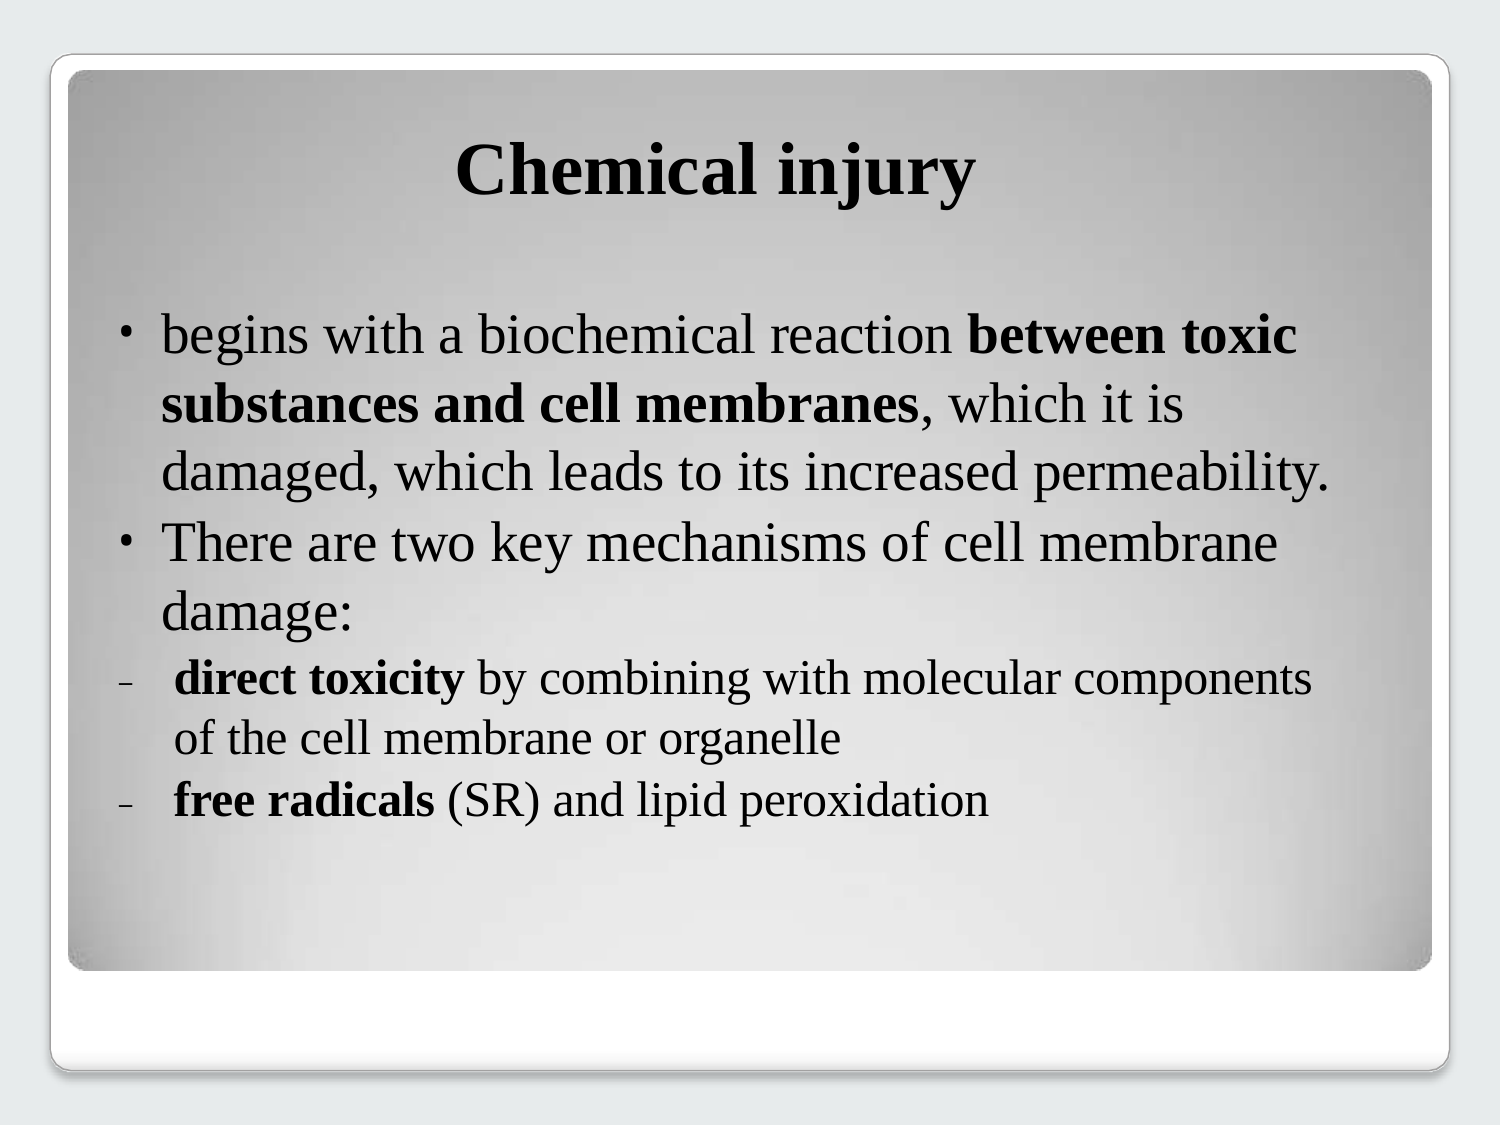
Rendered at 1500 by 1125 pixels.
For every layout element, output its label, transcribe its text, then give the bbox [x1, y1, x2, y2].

text_box begins with a biochemical reaction between toxic substances and cell membranes, which it is damaged, which leads to its increased permeability. There are two key mechanisms of cell membrane damage: direct toxicity by combining with molecular components of the cell membrane or organelle free radicals (SR) and lipid peroxidation [115, 293, 1346, 827]
title Chemical injury [452, 117, 1063, 293]
picture [36, 46, 1464, 1094]
